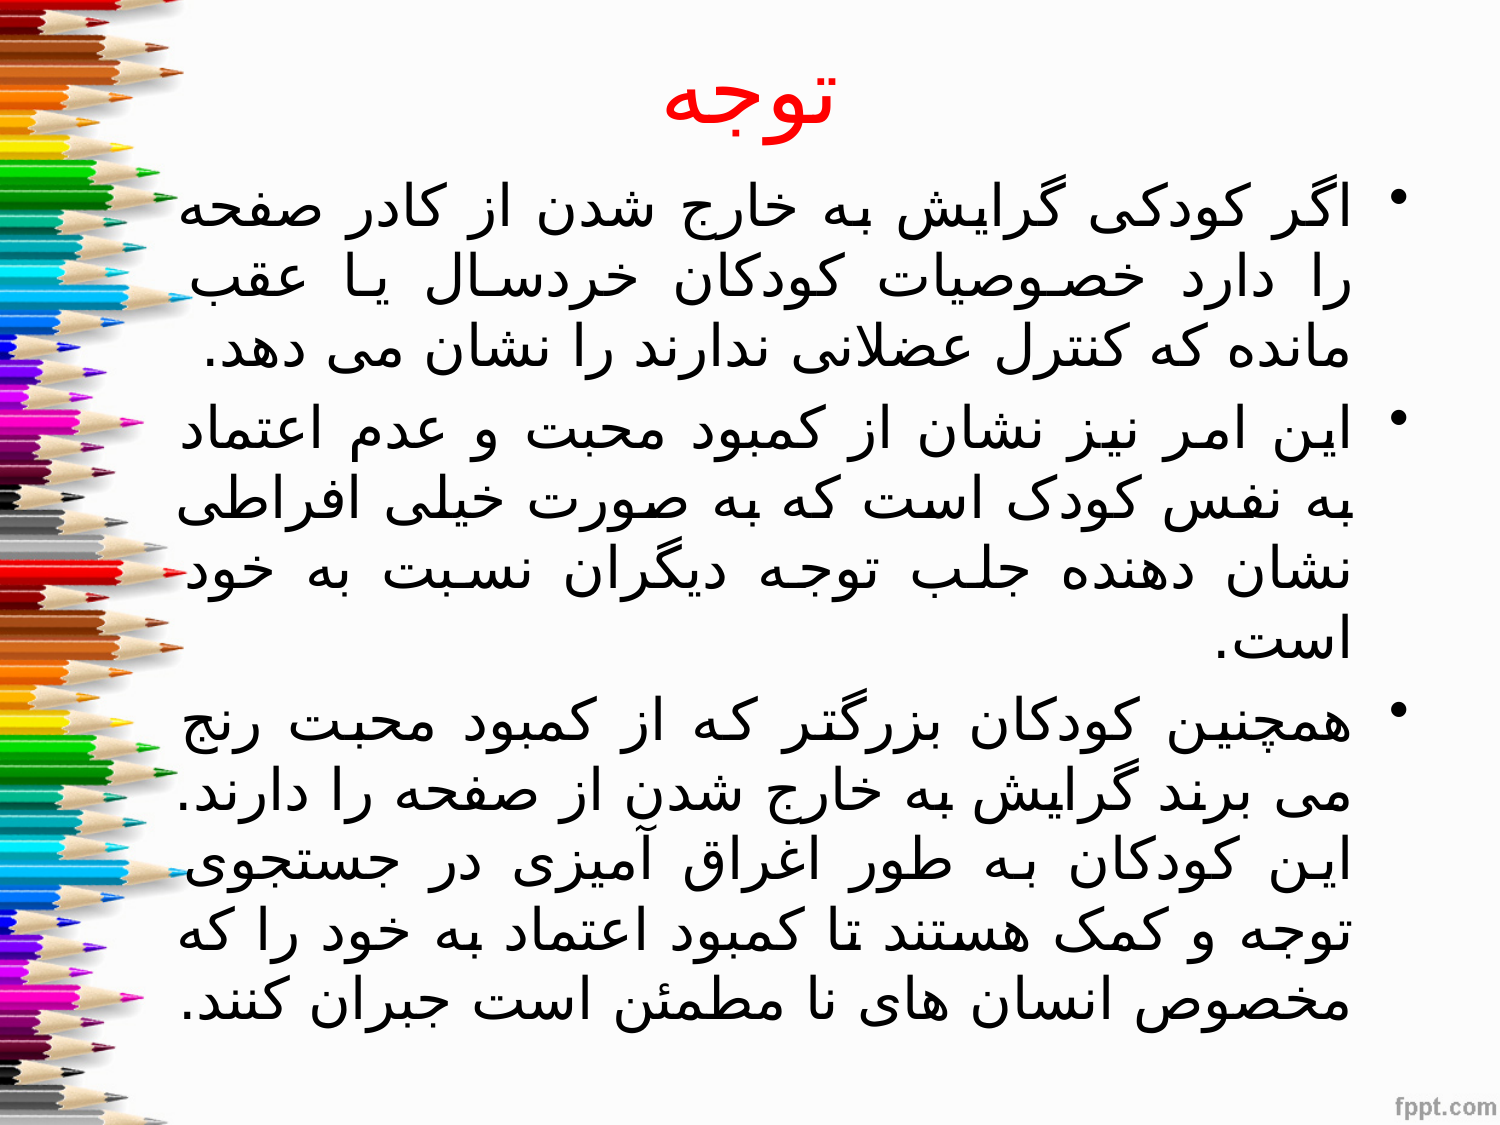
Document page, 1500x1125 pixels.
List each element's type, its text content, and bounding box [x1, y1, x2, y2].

picture [0, 0, 1500, 1125]
title توجه [75, 30, 1425, 144]
list اگر کودکی گرایش به خارج شدن از کادر صفحه را دارد خصوصیات کودکان خردسال یا عقب مانده که کنترل عضلانی ندارند را نشان می دهد. این امر نیز نشان از کمبود محبت و عدم اعتماد به نفس کودک است که به صورت خیلی افراطی نشان دهنده جلب توجه دیگران نسبت به خود است. همچنین کودکان بزرگتر که از کمبود محبت رنج می برند گرایش به خارج شدن از صفحه را دارند. این کودکان به طور اغراق آمیزی در جستجوی توجه و کمک هستند تا کمبود اعتماد به خود را که مخصوص انسان های نا مطمئن است جبران کنند. [159, 160, 1425, 1038]
